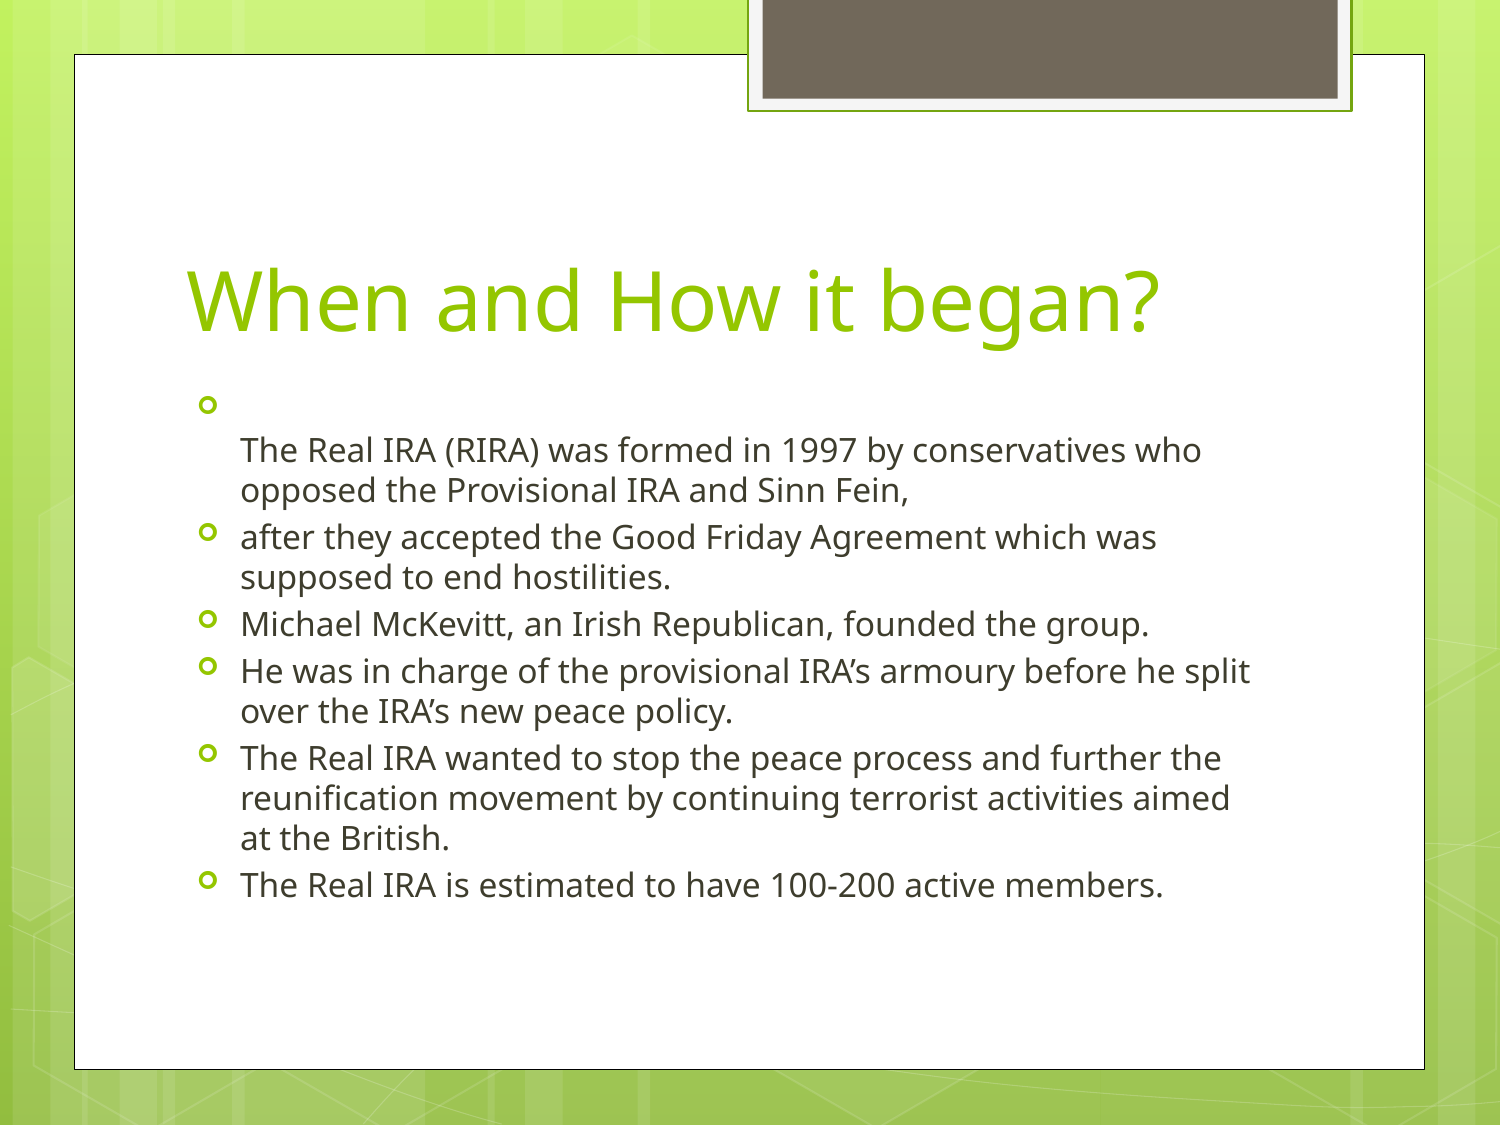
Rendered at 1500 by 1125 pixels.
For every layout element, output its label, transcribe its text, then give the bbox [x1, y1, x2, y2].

list The Real IRA (RIRA) was formed in 1997 by conservatives who opposed the Provisional IRA and Sinn Fein, after they accepted the Good Friday Agreement which was supposed to end hostilities. Michael McKevitt, an Irish Republican, founded the group. He was in charge of the provisional IRA’s armoury before he split over the IRA’s new peace policy. The Real IRA wanted to stop the peace process and further the reunification movement by continuing terrorist activities aimed at the British. The Real IRA is estimated to have 100-200 active members. [171, 381, 1283, 957]
title When and How it began? [171, 168, 1324, 357]
